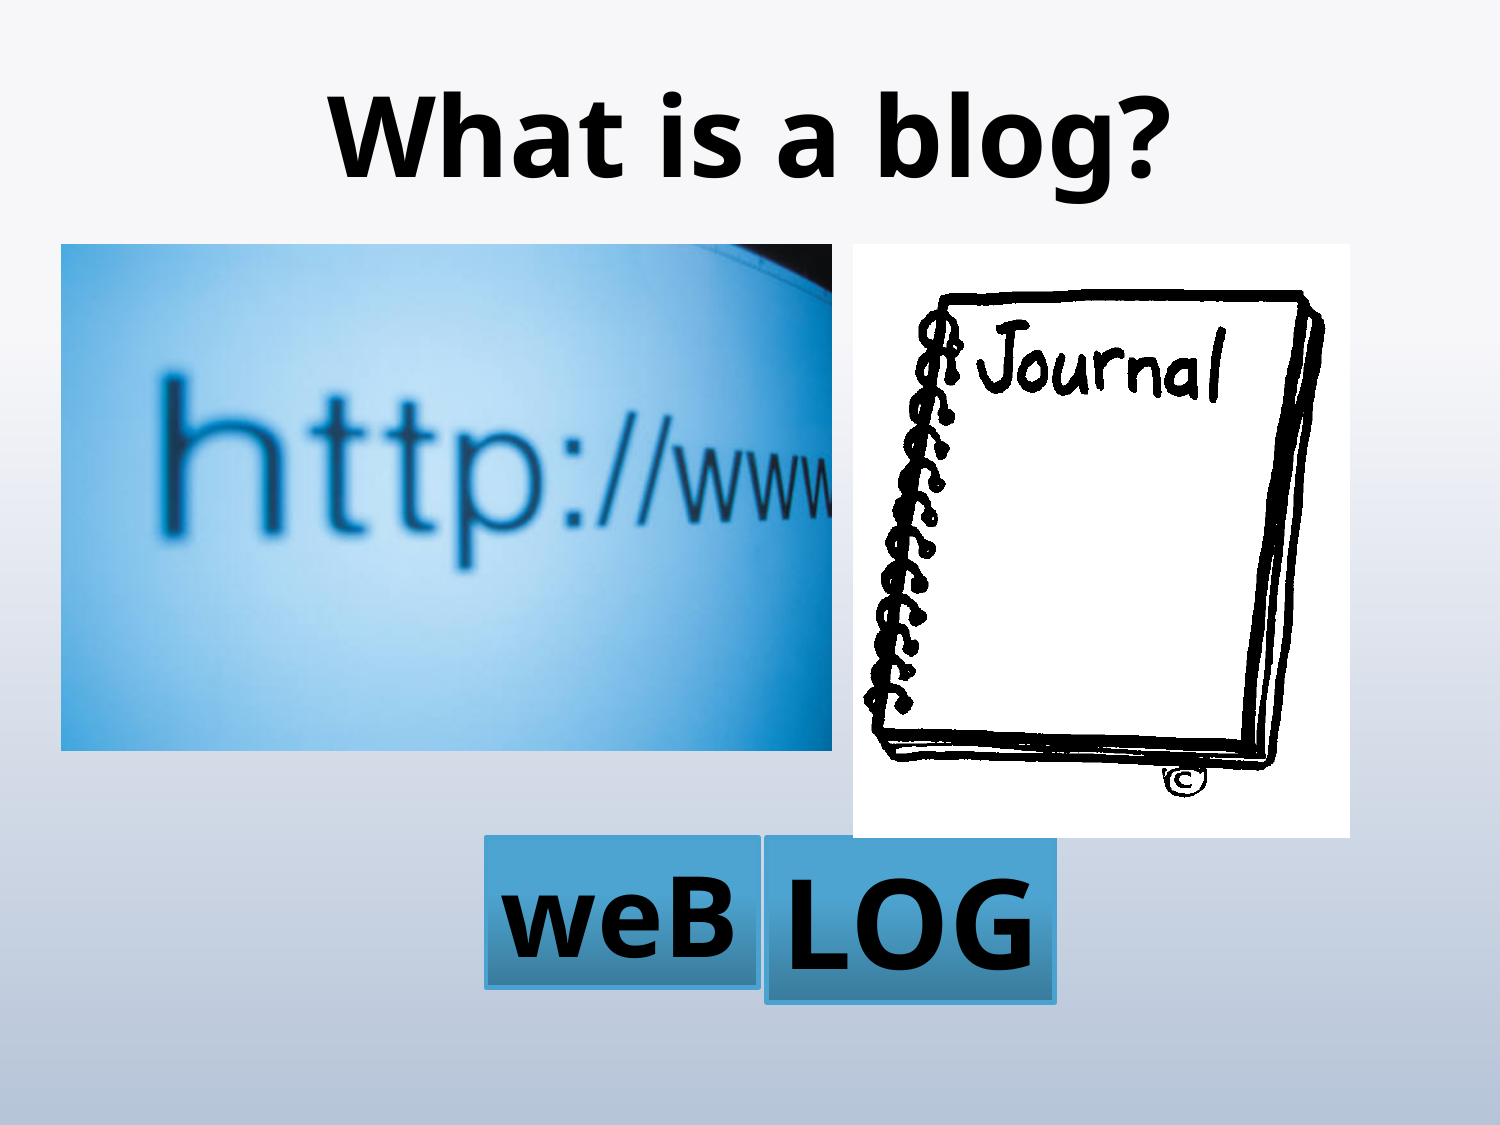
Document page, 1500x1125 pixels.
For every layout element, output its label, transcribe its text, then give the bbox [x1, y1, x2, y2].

text_box weB [484, 835, 761, 990]
title What is a blog? [150, 37, 1350, 242]
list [0, 242, 851, 753]
text_box LOG [764, 835, 1057, 1005]
picture [851, 242, 1352, 840]
